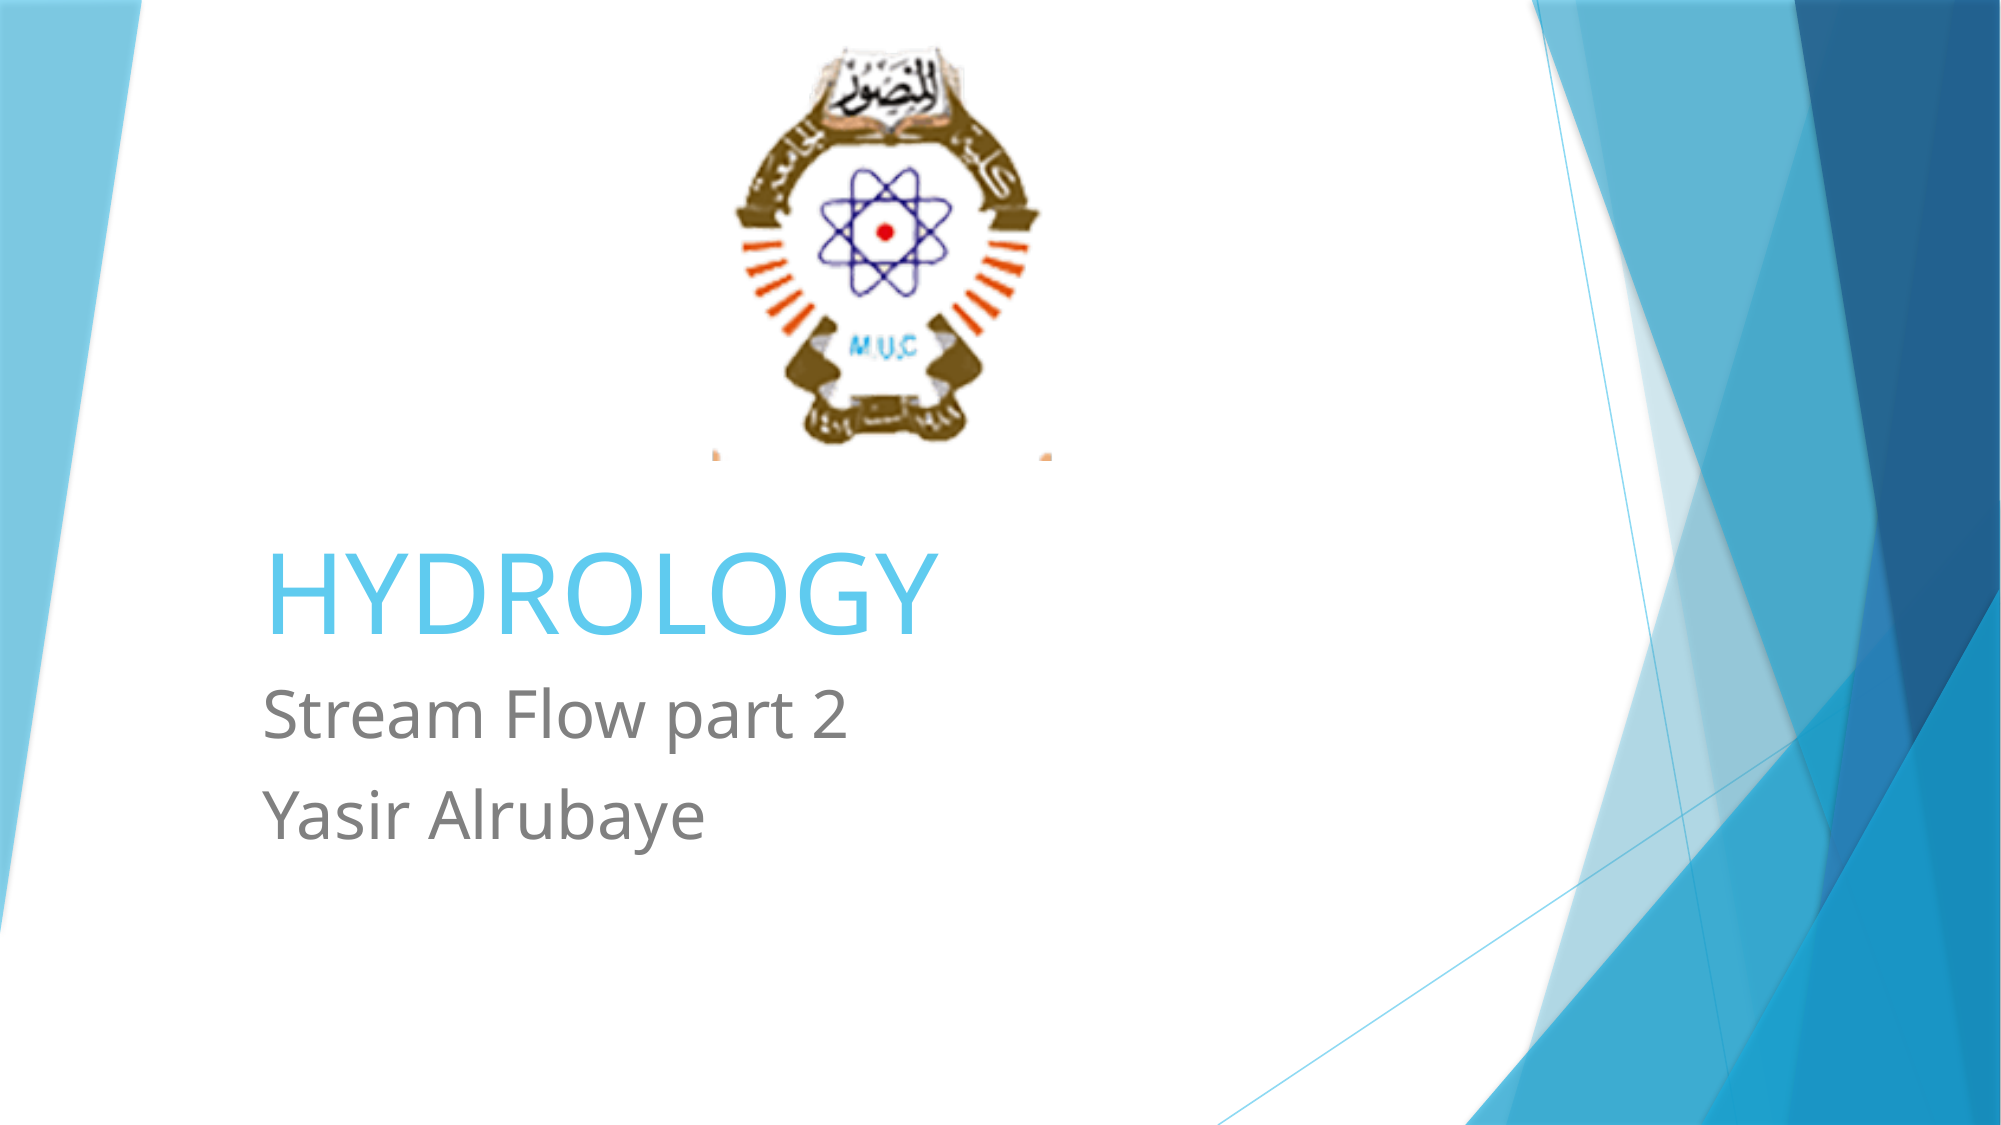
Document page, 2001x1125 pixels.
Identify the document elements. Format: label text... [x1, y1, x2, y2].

title HYDROLOGY [247, 394, 1522, 664]
subtitle Stream Flow part 2 Yasir Alrubaye [247, 664, 1522, 845]
picture [671, 32, 1098, 461]
